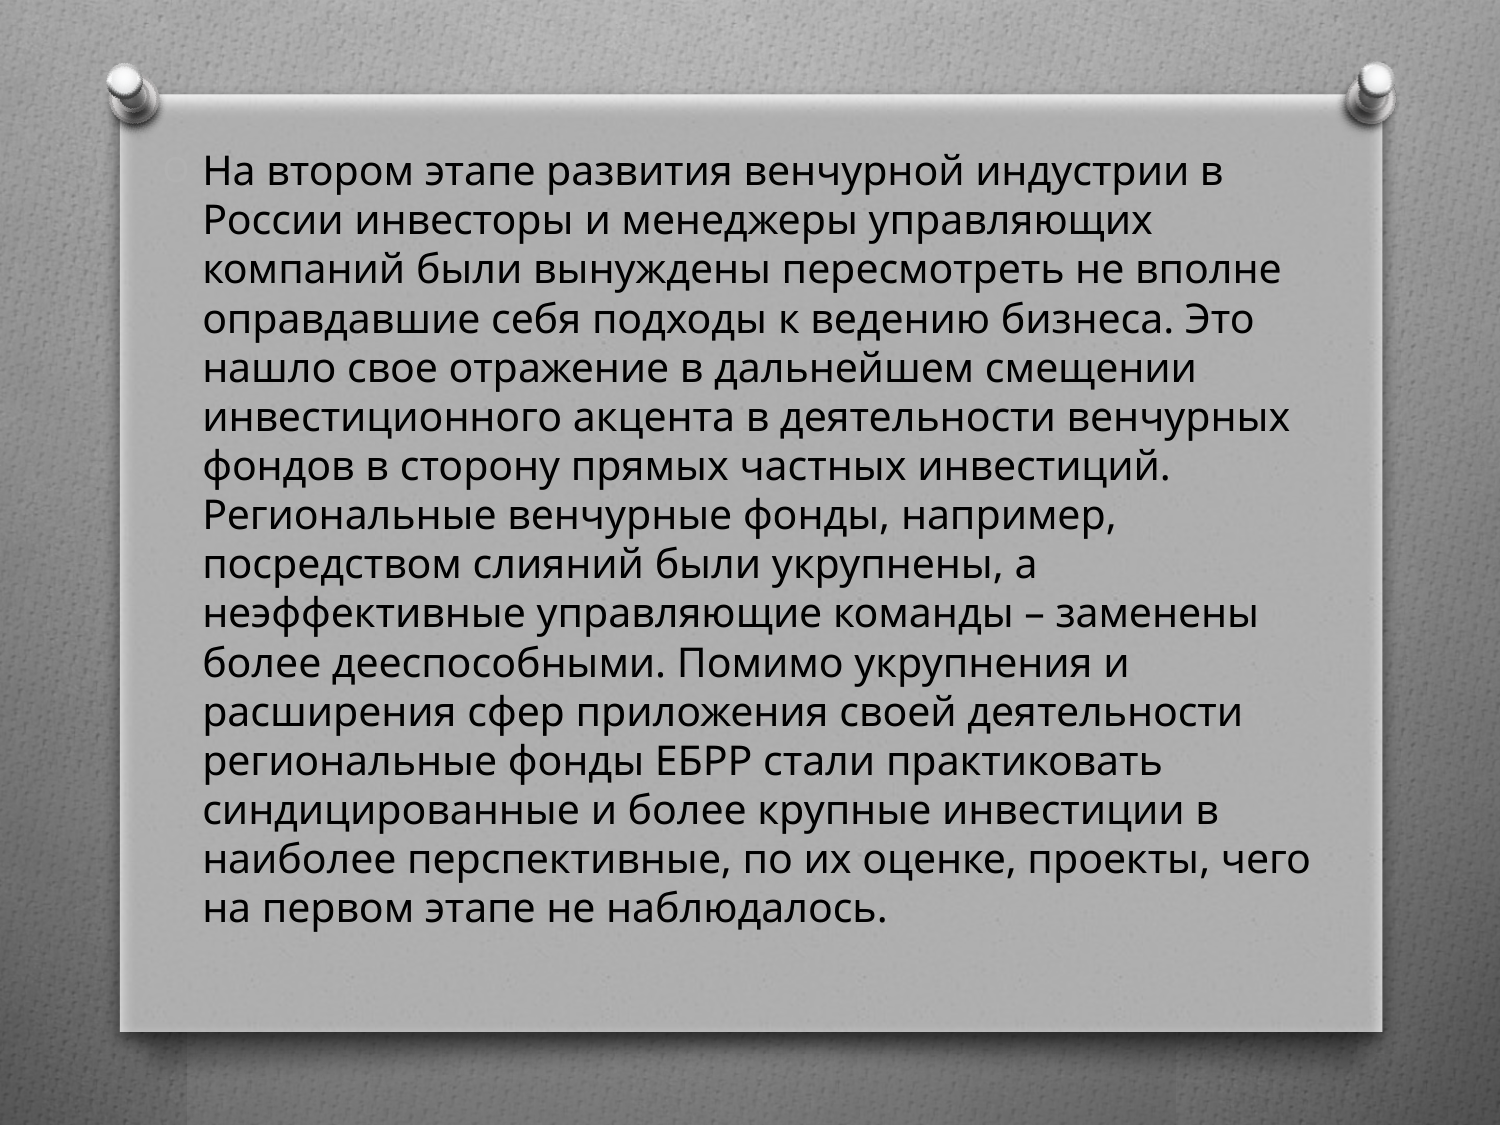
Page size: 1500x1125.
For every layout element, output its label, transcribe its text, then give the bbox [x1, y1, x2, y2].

list На втором этапе развития венчурной индустрии в России инвесторы и менеджеры управляющих компаний были вынуждены пересмотреть не вполне оправдавшие себя подходы к ведению бизнеса. Это нашло свое отражение в дальнейшем смещении инвестиционного акцента в деятельности венчурных фондов в сторону прямых частных инвестиций. Региональные венчурные фонды, например, посредством слияний были укрупнены, а неэффективные управляющие команды – заменены более дееспособными. Помимо укрупнения и расширения сфер приложения своей деятельности региональные фонды ЕБРР стали практиковать синдицированные и более крупные инвестиции в наиболее перспективные, по их оценке, проекты, чего на первом этапе не наблюдалось. [147, 137, 1353, 939]
picture [1317, 35, 1439, 156]
picture [75, 29, 198, 147]
